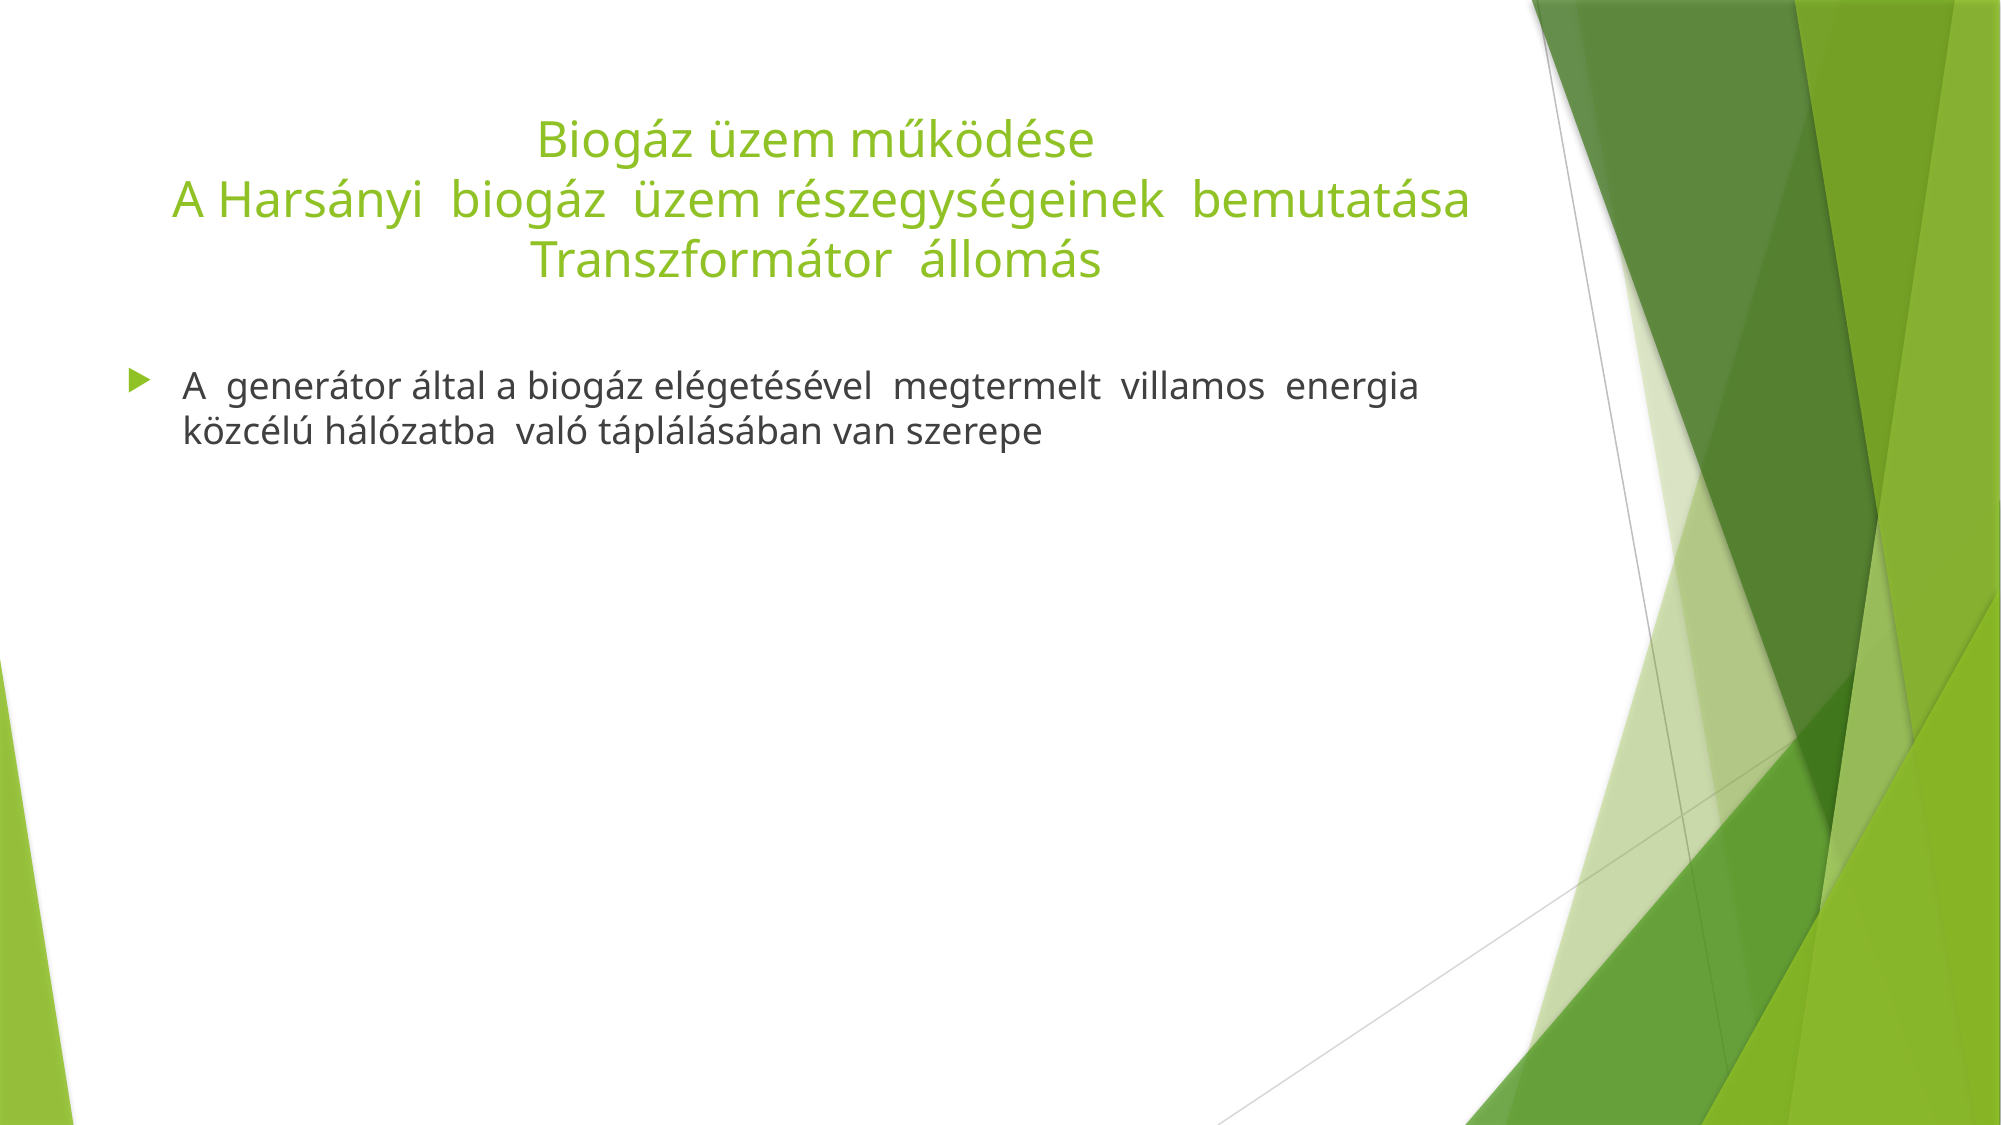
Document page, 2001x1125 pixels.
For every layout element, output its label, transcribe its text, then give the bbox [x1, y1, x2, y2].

title Biogáz üzem működése A Harsányi biogáz üzem részegységeinek bemutatása Transzformátor állomás [111, 99, 1522, 317]
list A generátor által a biogáz elégetésével megtermelt villamos energia közcélú hálózatba való táplálásában van szerepe [111, 354, 1522, 992]
